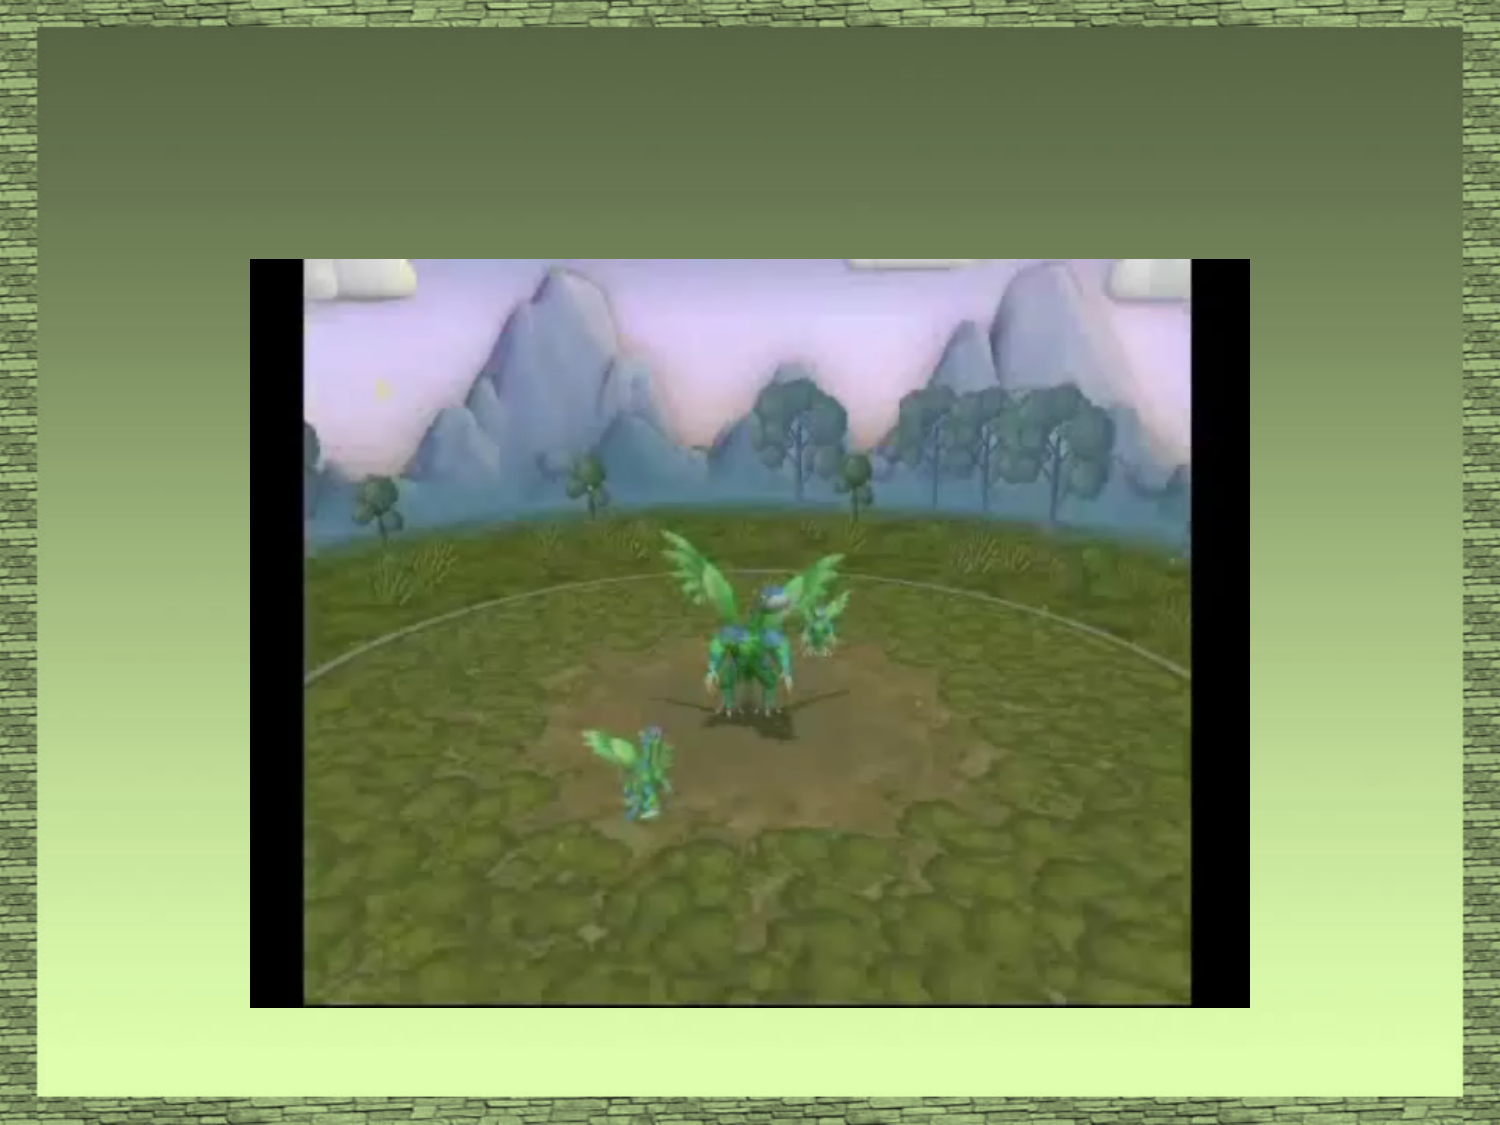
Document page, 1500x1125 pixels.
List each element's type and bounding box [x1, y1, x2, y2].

list [249, 258, 1251, 1009]
